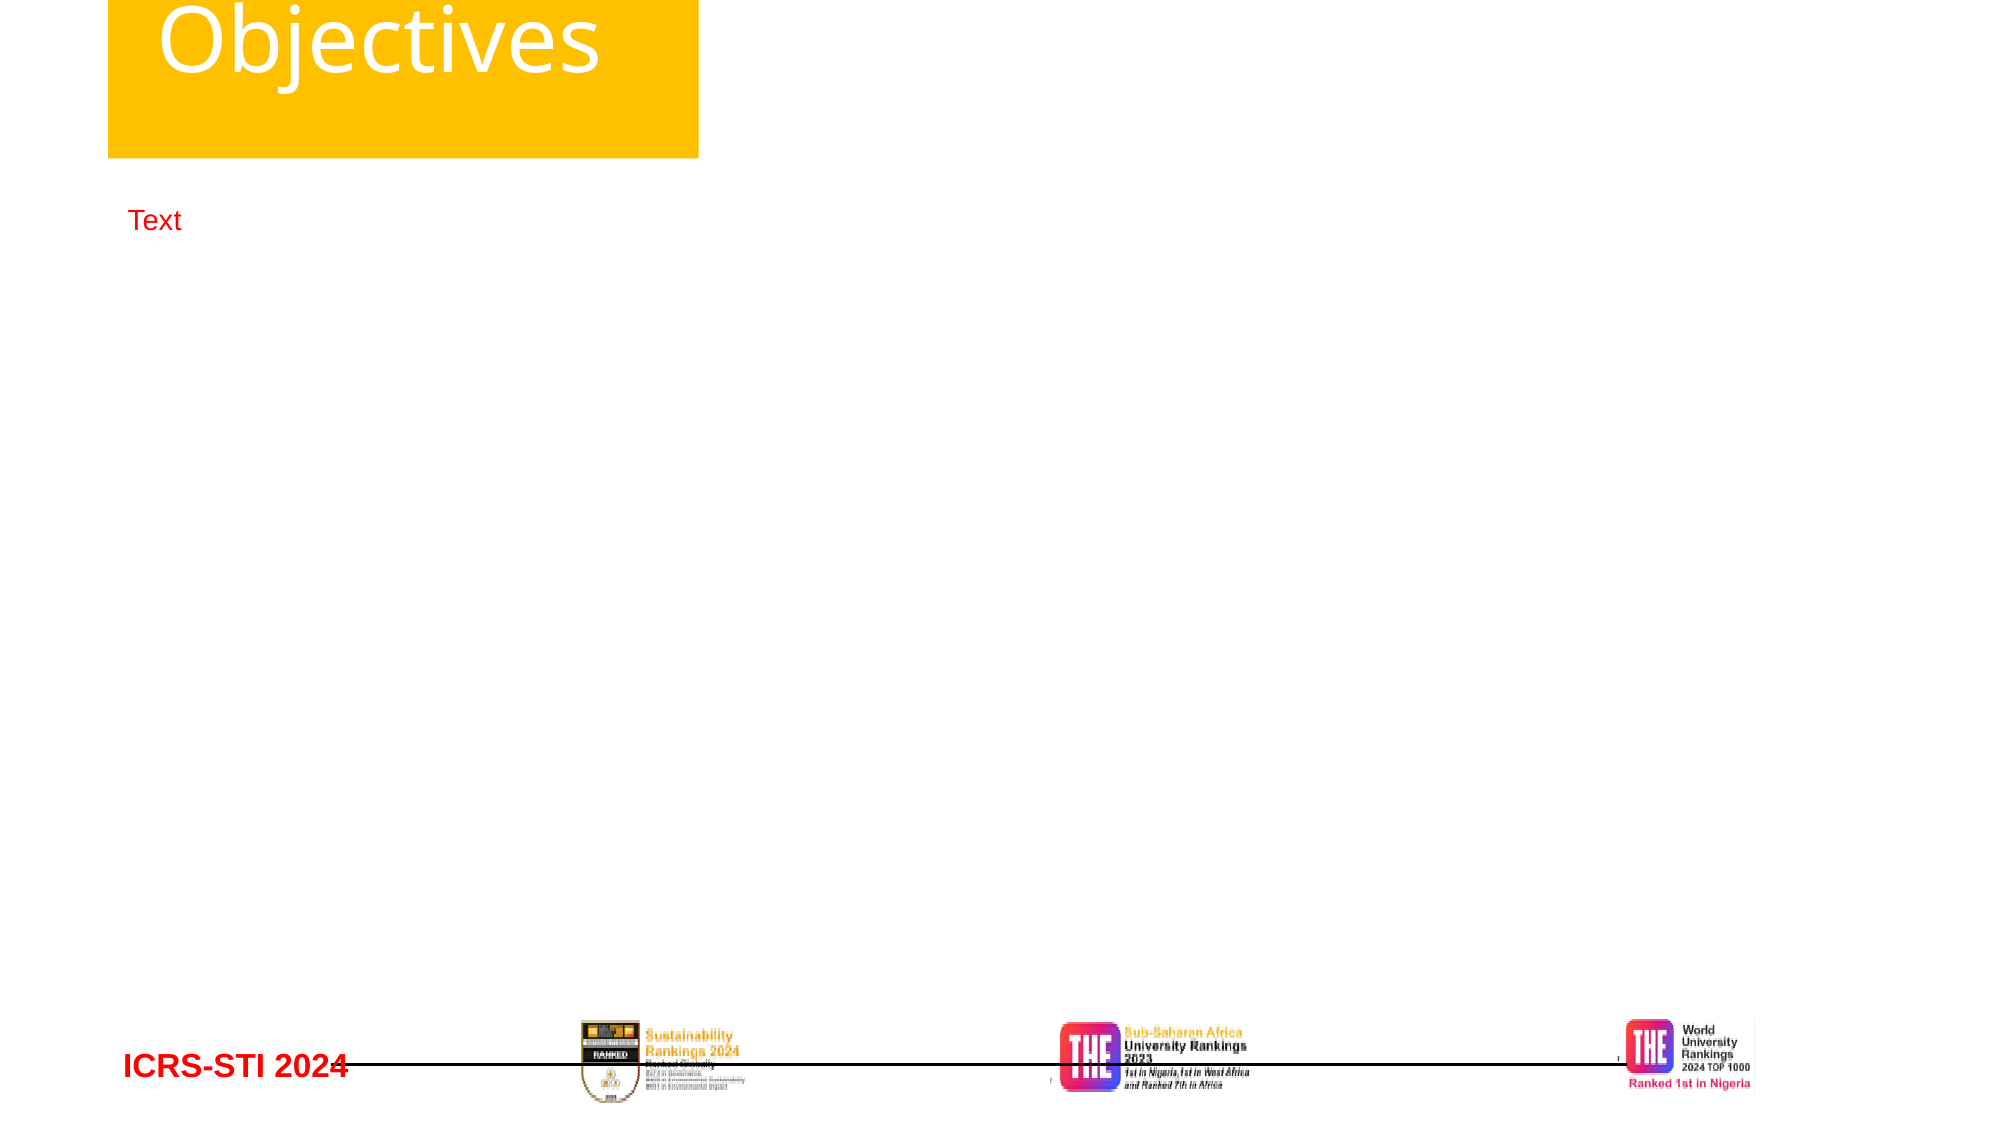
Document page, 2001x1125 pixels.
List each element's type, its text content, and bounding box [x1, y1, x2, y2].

list Text [112, 193, 1839, 966]
picture [572, 1066, 751, 1103]
footer ICRS-STI 2024 [108, 1037, 686, 1098]
text_box Objectives [141, 0, 686, 102]
picture [1050, 1021, 1254, 1063]
picture [572, 1019, 751, 1063]
picture [1617, 1019, 1755, 1094]
picture [1050, 1066, 1254, 1101]
